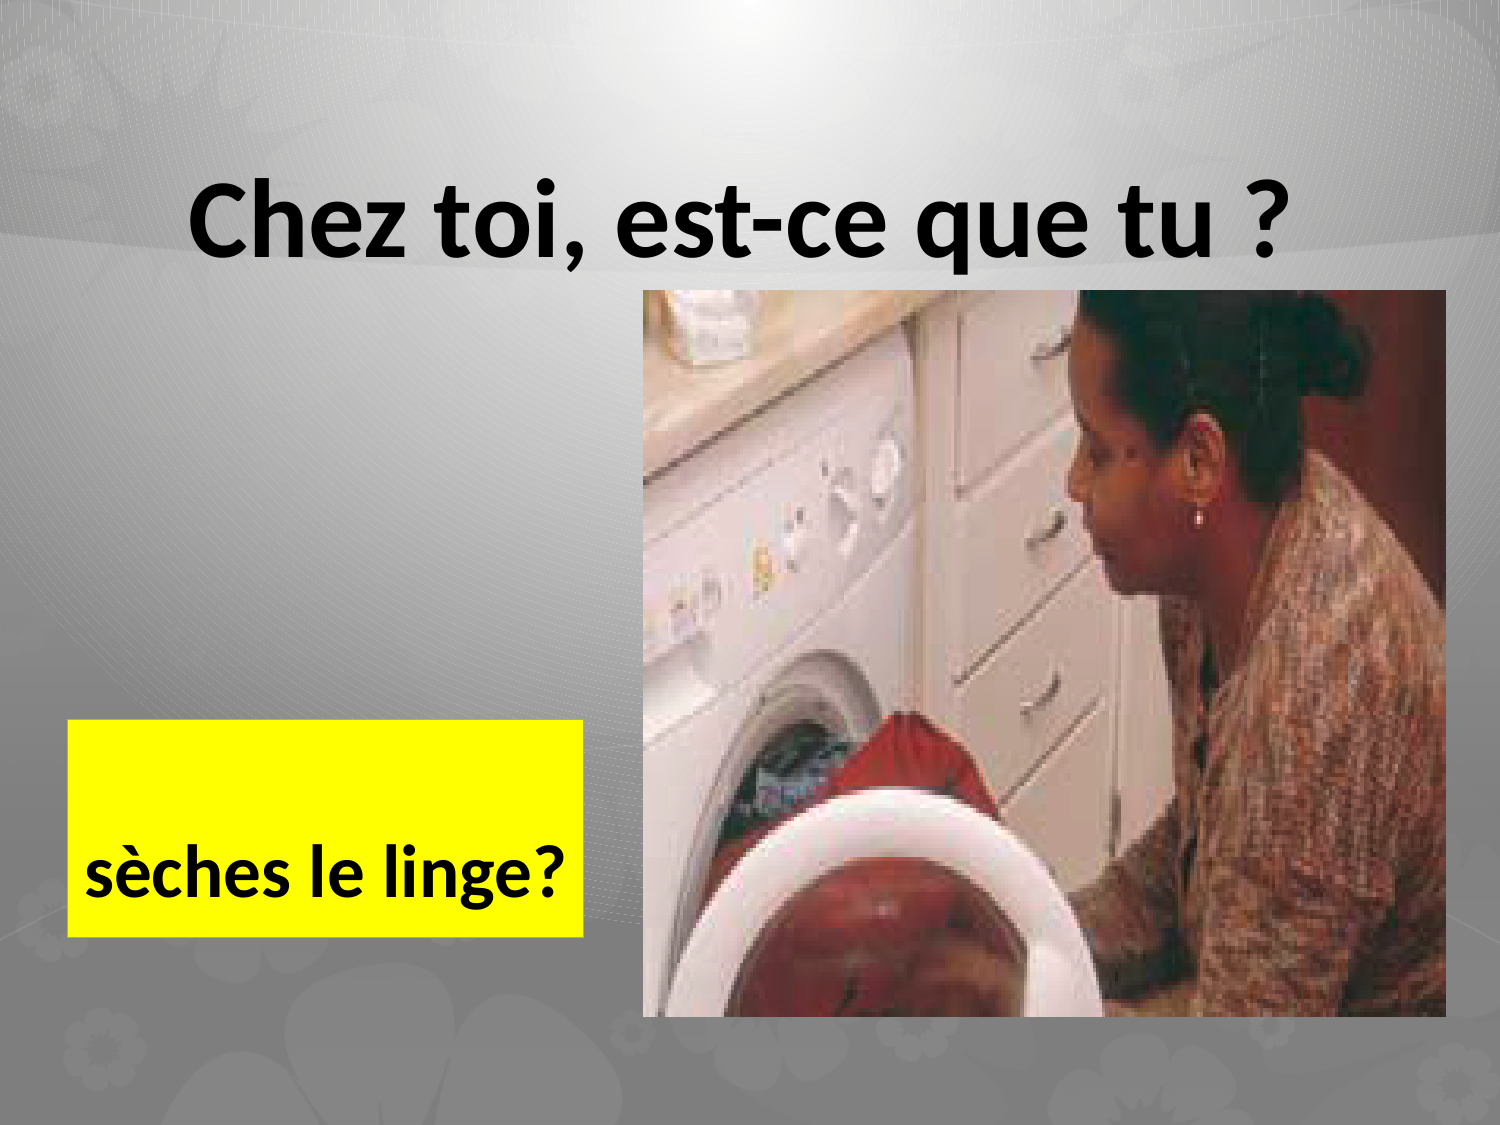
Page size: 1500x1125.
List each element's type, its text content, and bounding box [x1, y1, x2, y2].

subtitle sèches le linge? [67, 719, 584, 938]
picture [0, 0, 1500, 1125]
title Chez toi, est-ce que tu ? [132, 88, 1377, 291]
